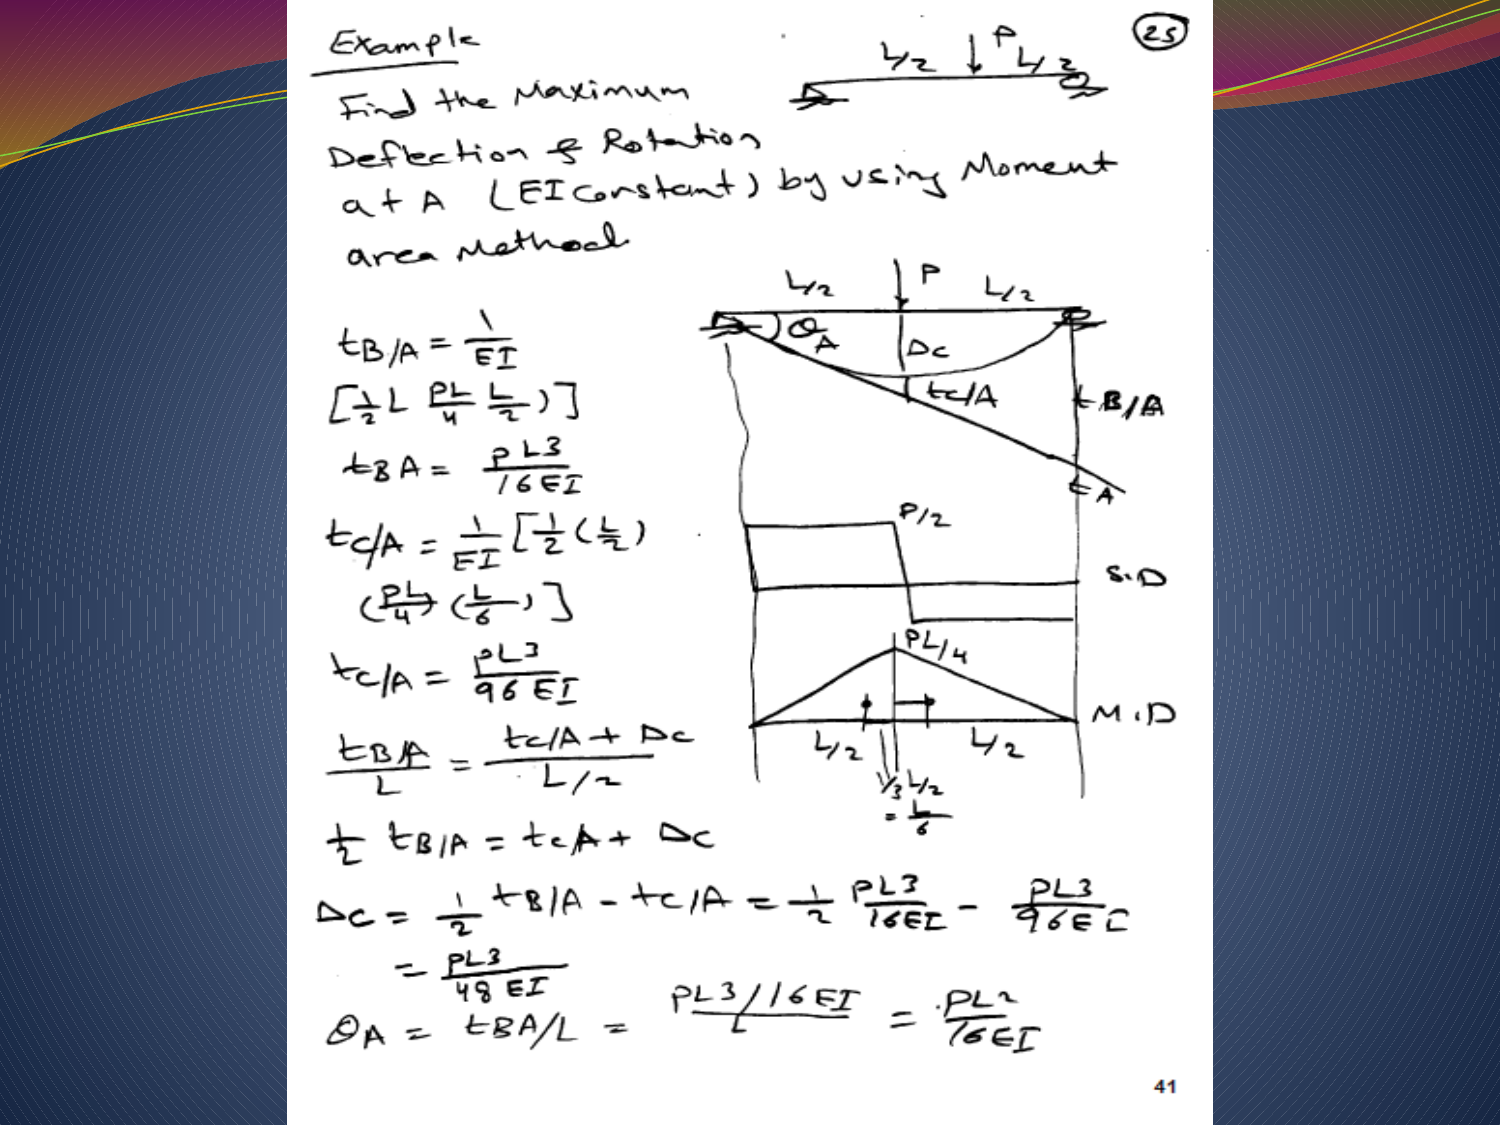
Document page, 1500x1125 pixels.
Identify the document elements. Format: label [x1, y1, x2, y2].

picture [287, 0, 1213, 1125]
